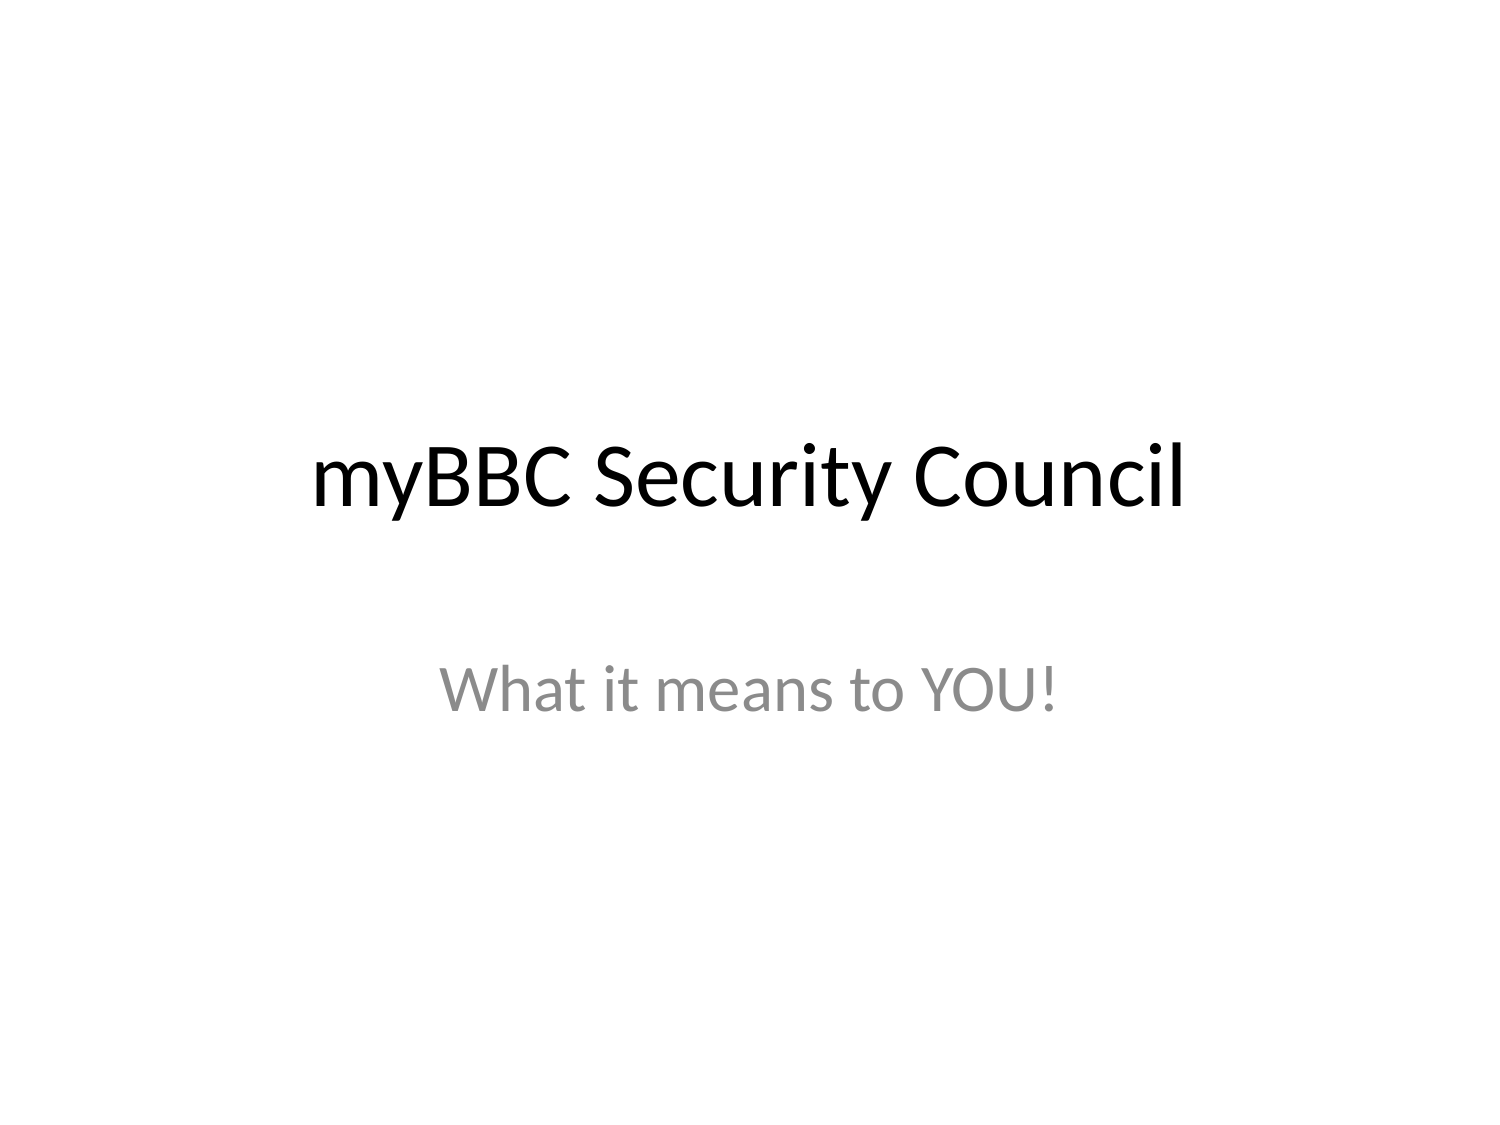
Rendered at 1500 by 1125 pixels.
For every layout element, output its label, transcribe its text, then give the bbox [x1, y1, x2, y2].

subtitle What it means to YOU! [225, 637, 1275, 925]
title myBBC Security Council [112, 349, 1388, 591]
